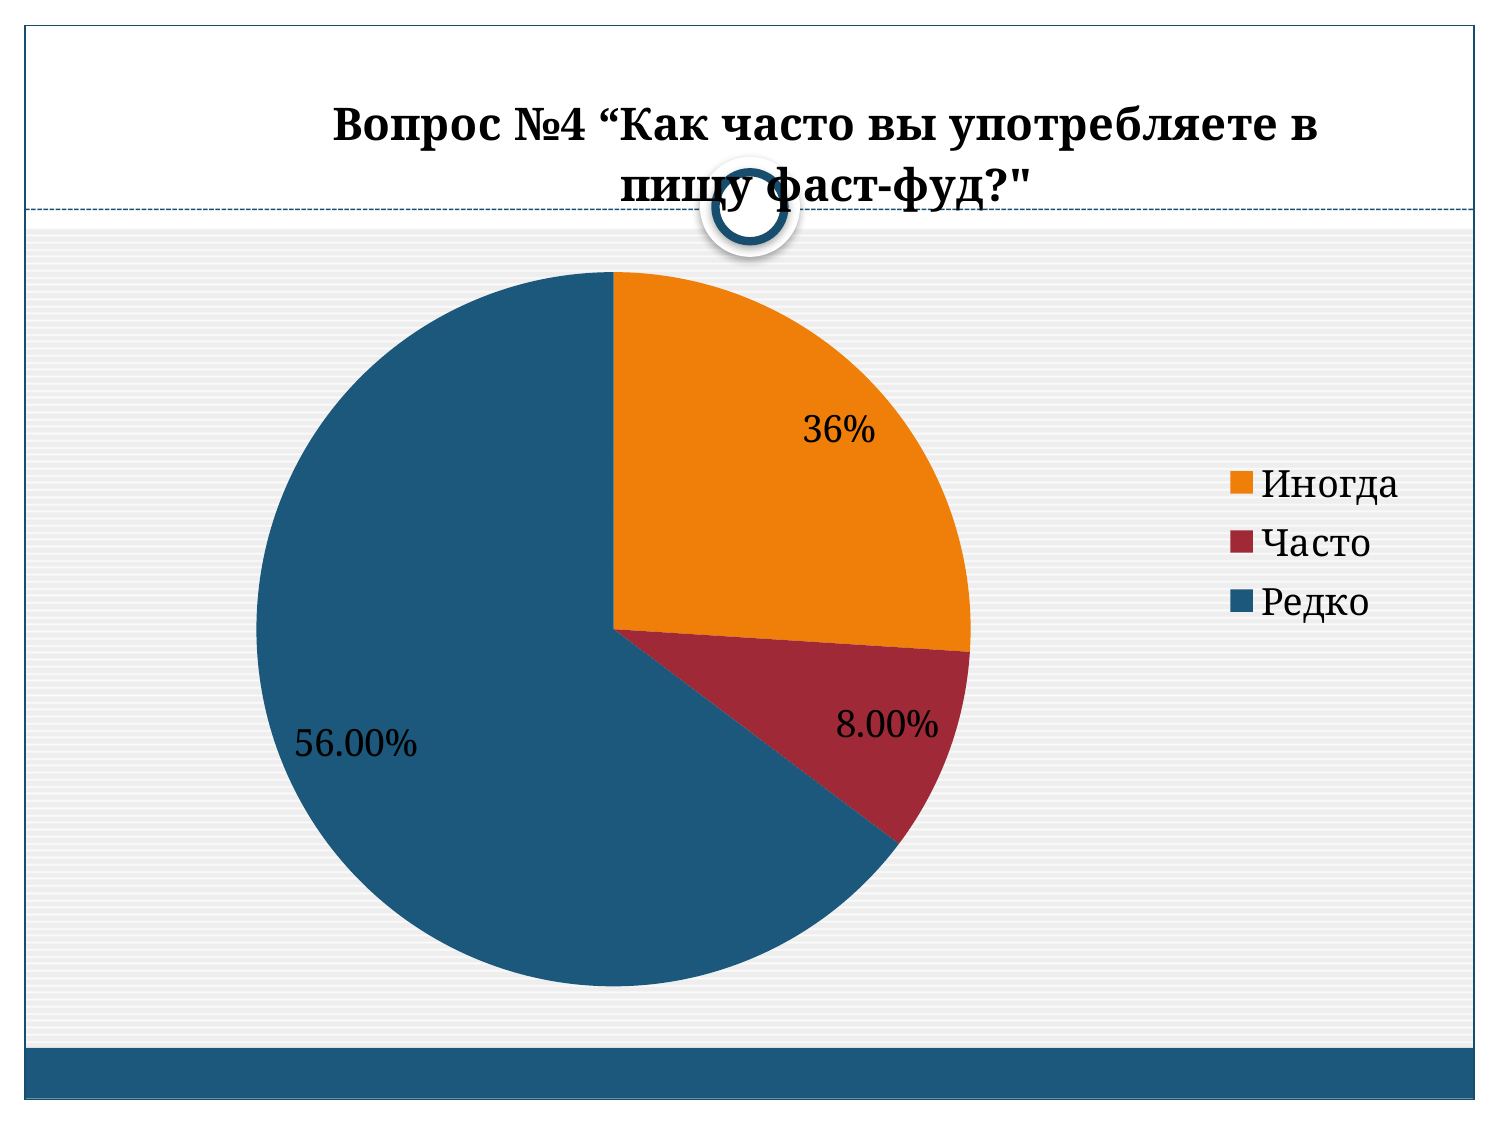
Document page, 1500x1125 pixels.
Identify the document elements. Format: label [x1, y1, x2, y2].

chart [111, 77, 1426, 1006]
